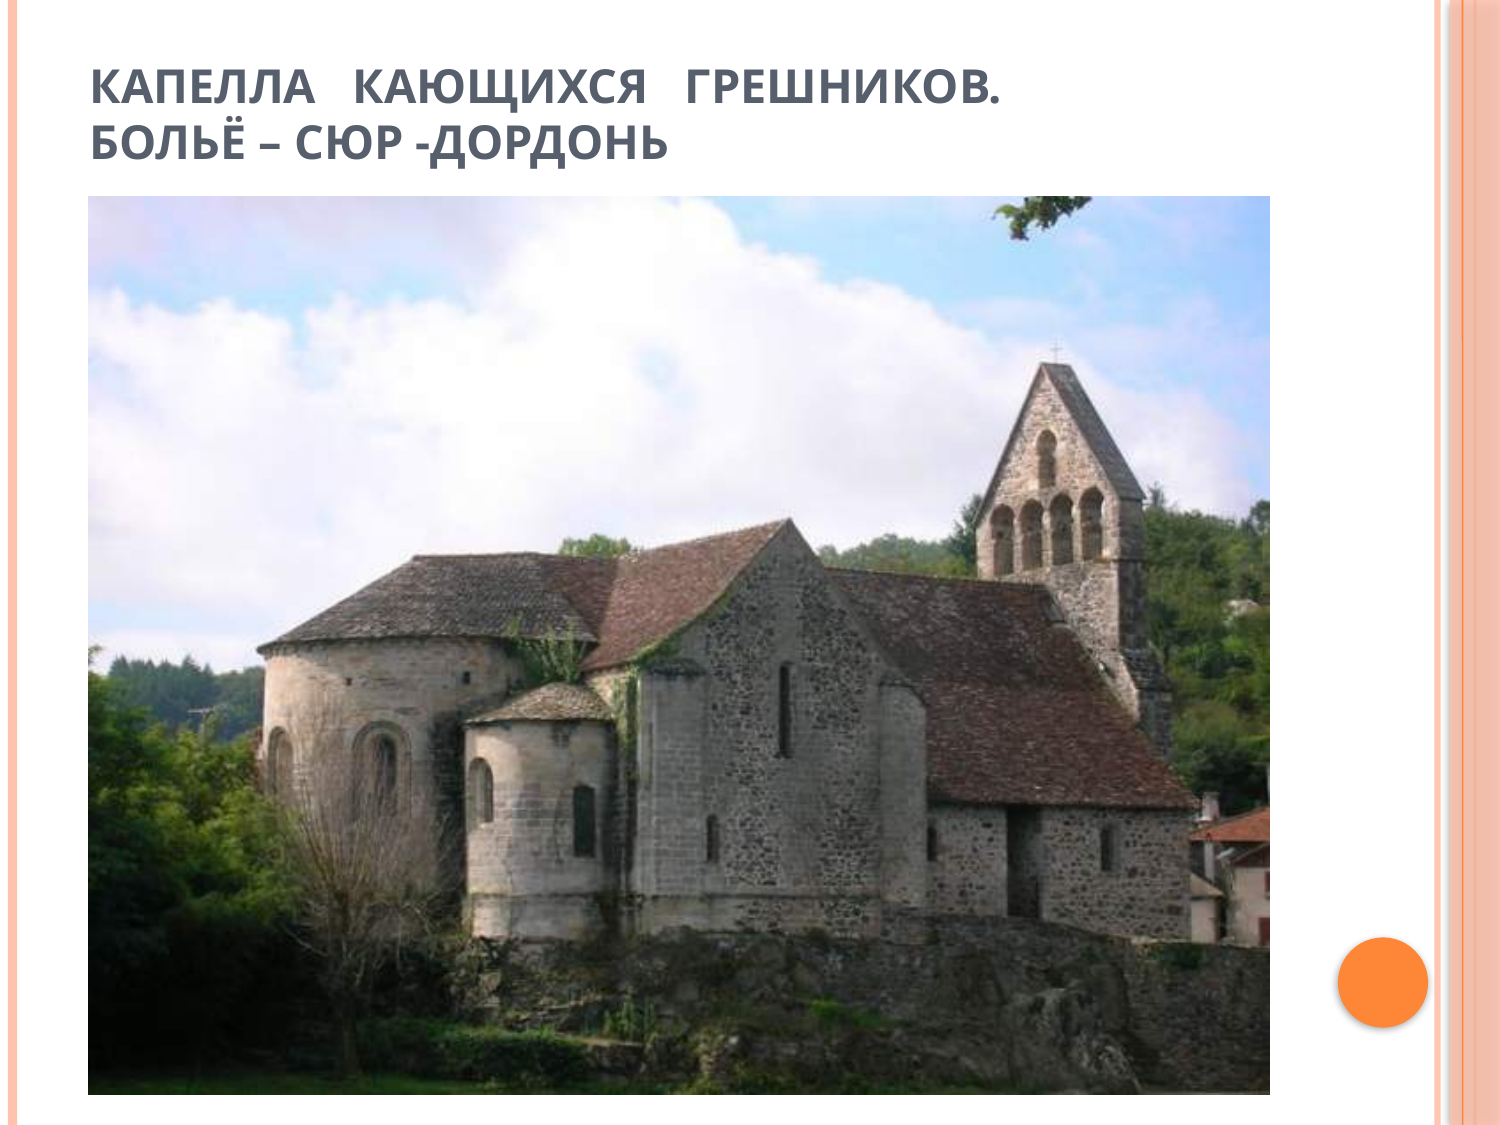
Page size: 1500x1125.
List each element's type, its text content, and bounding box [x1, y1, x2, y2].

picture [87, 195, 1271, 1096]
title Капелла кающихся грешников. Больё – сюр -Дордонь [75, 45, 1300, 233]
